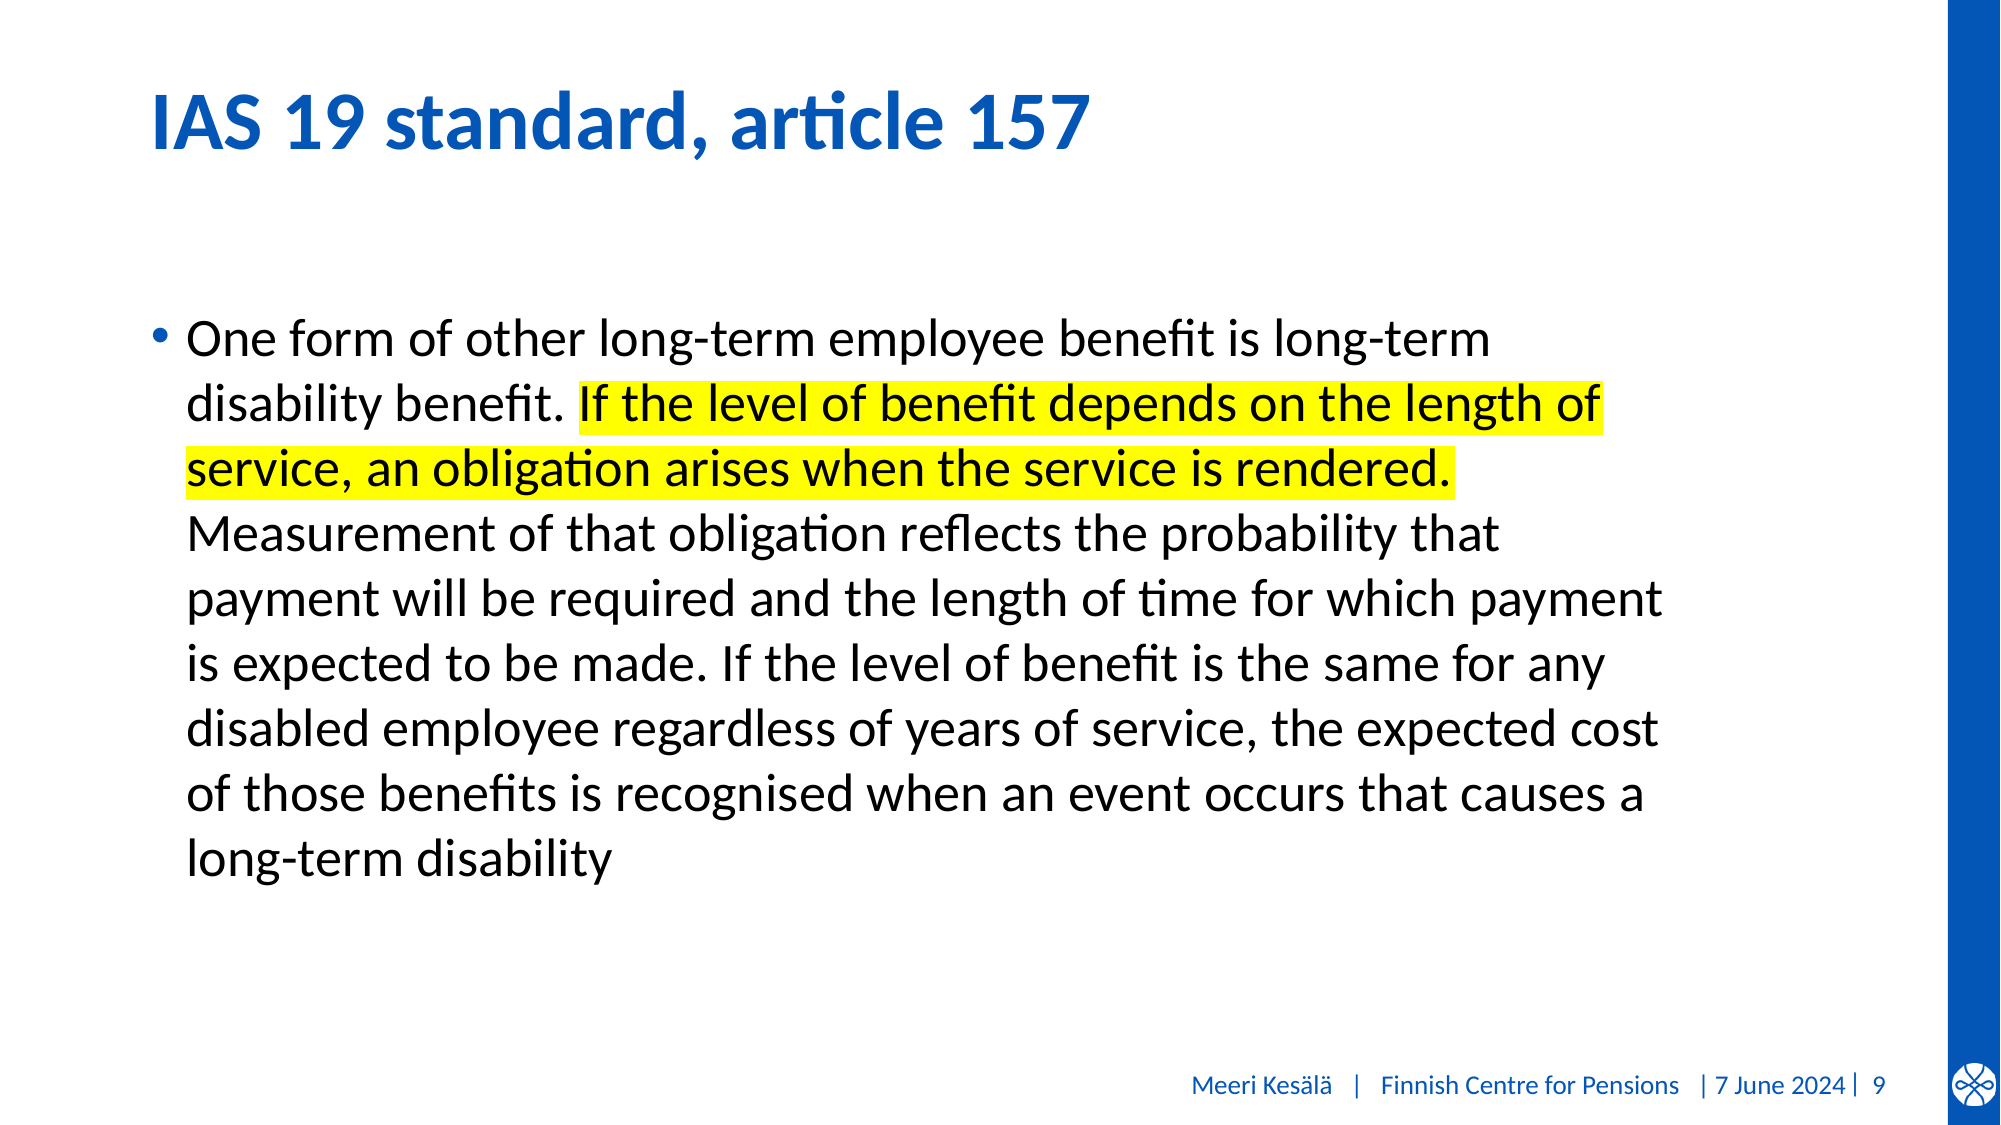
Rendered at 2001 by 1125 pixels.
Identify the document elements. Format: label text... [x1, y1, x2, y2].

list One form of other long-term employee benefit is long-term disability benefit. If the level of benefit depends on the length of service, an obligation arises when the service is rendered. Measurement of that obligation reflects the probability that payment will be required and the length of time for which payment is expected to be made. If the level of benefit is the same for any disabled employee regardless of years of service, the expected cost of those benefits is recognised when an event occurs that causes a long-term disability [135, 295, 1701, 1010]
picture [1952, 1063, 1996, 1106]
title IAS 19 standard, article 157 [135, 59, 1701, 278]
footer Meeri Kesälä | Finnish Centre for Pensions | [729, 1057, 1722, 1111]
slide_number 9 [1857, 1057, 1924, 1111]
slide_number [1722, 1057, 1853, 1111]
